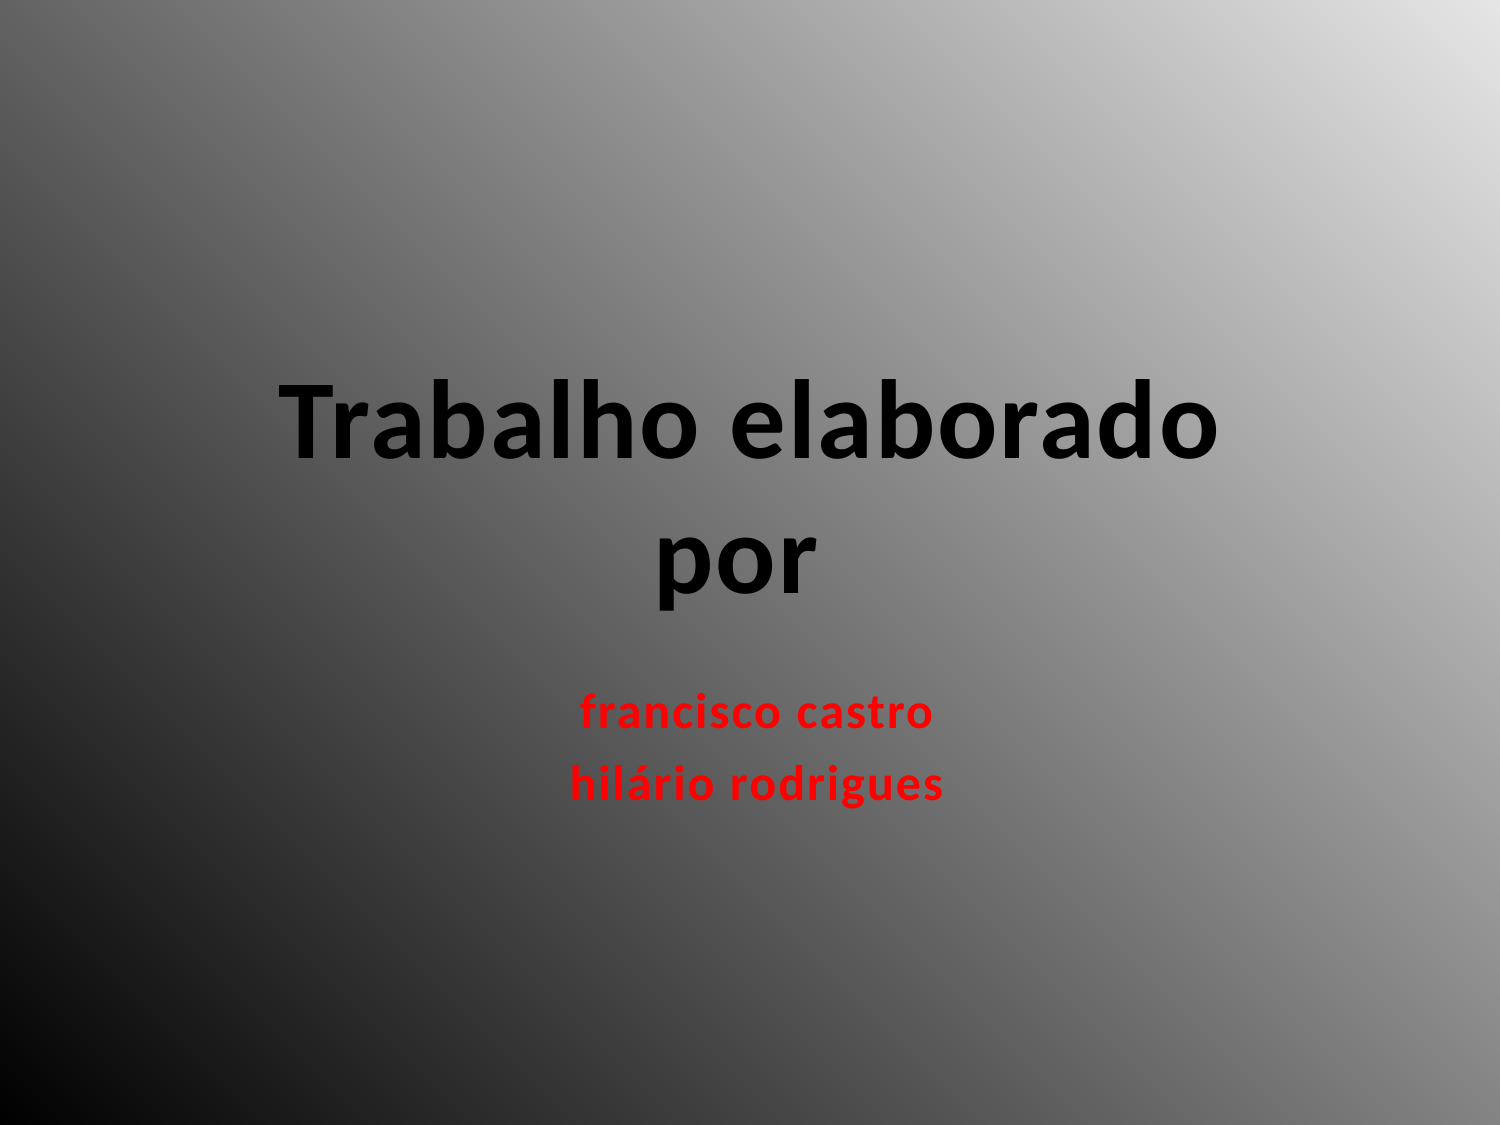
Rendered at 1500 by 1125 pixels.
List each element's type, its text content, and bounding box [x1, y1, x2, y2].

text_box Trabalho elaborado por francisco castro hilário rodrigues [257, 338, 1243, 818]
